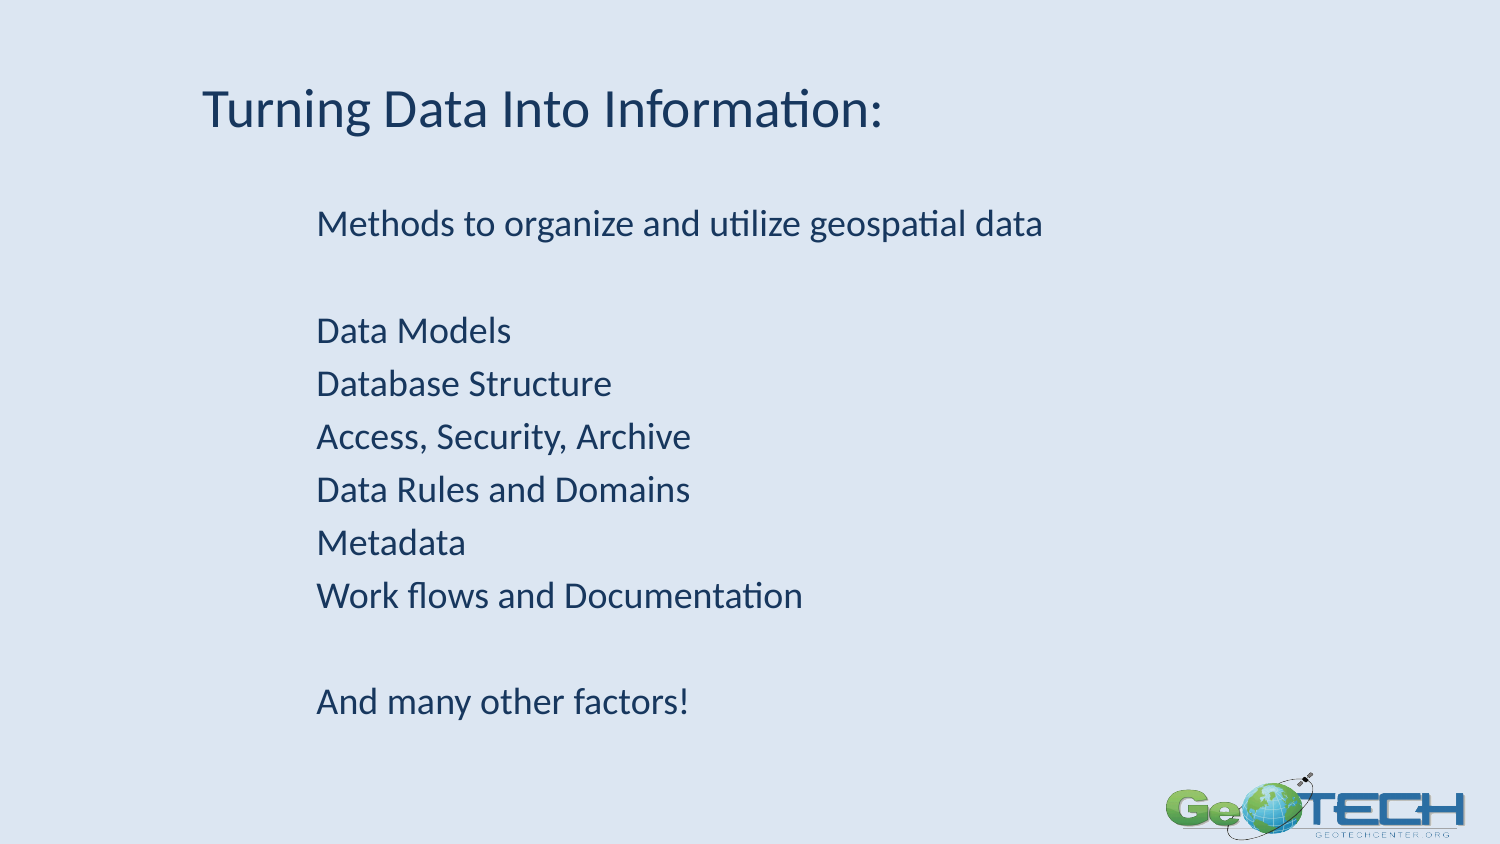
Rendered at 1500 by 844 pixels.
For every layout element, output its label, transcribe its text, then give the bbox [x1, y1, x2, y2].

list Turning Data Into Information: Methods to organize and utilize geospatial data Data Models Database Structure Access, Security, Archive Data Rules and Domains Metadata Work flows and Documentation And many other factors! [187, 64, 1500, 732]
picture [1155, 769, 1478, 844]
